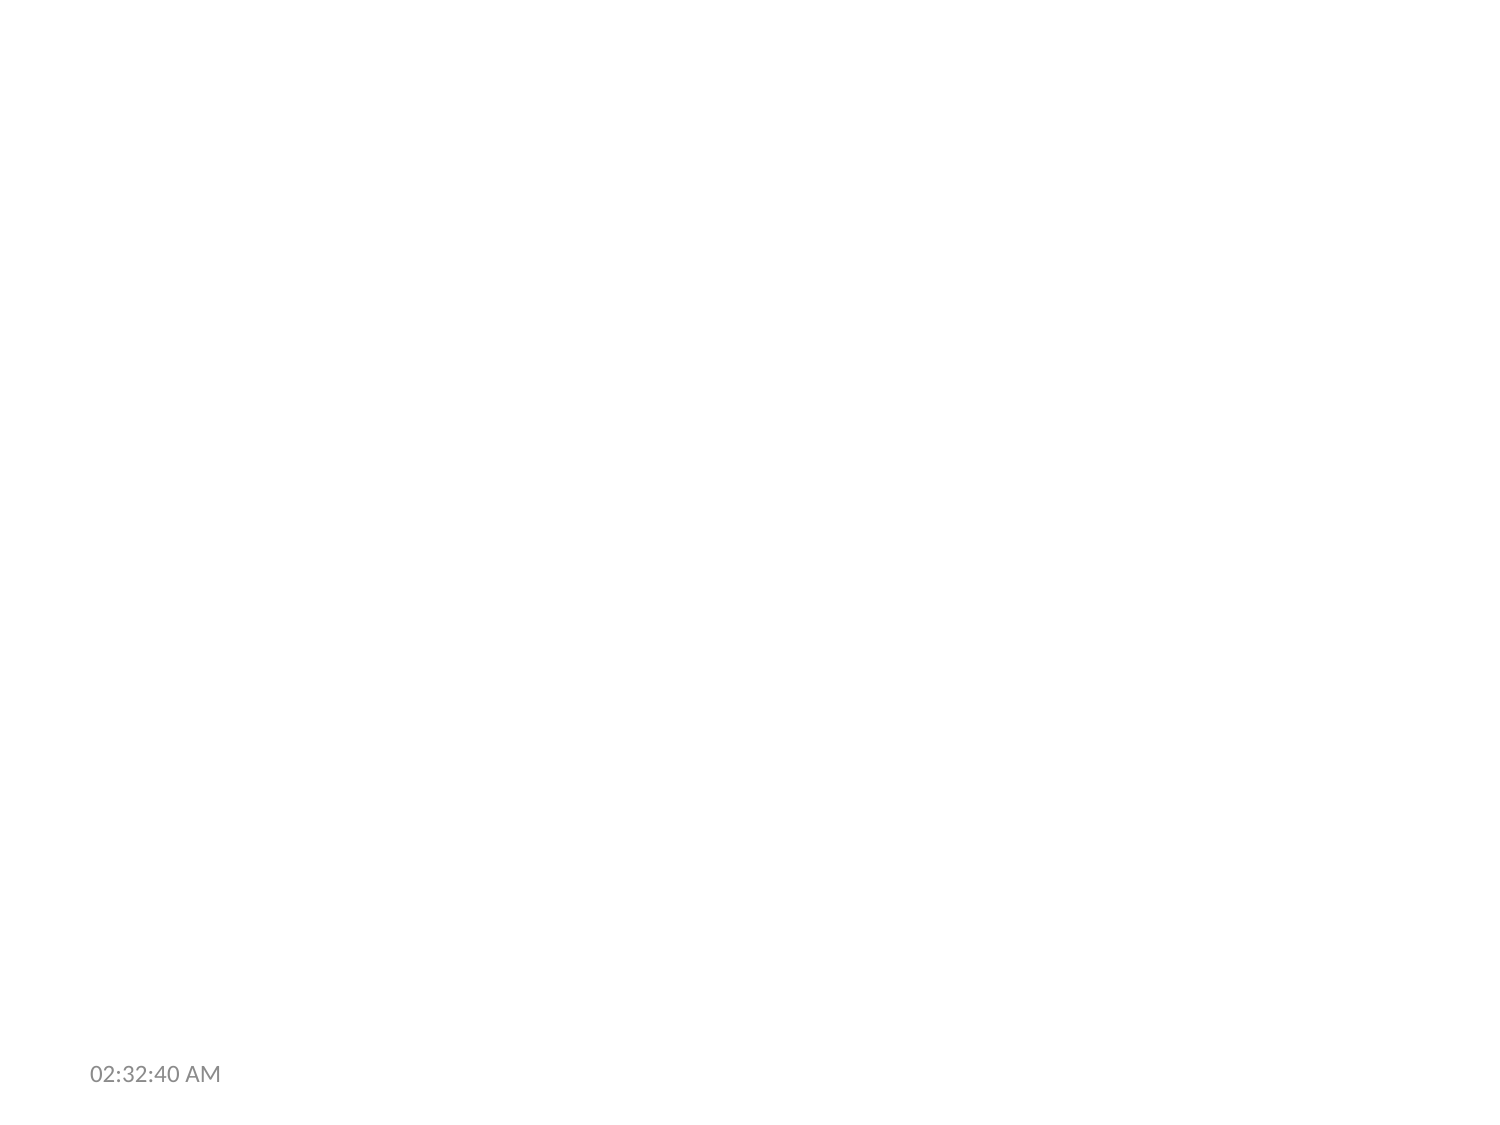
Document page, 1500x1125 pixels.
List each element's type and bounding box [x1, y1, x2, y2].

slide_number [75, 1042, 425, 1103]
